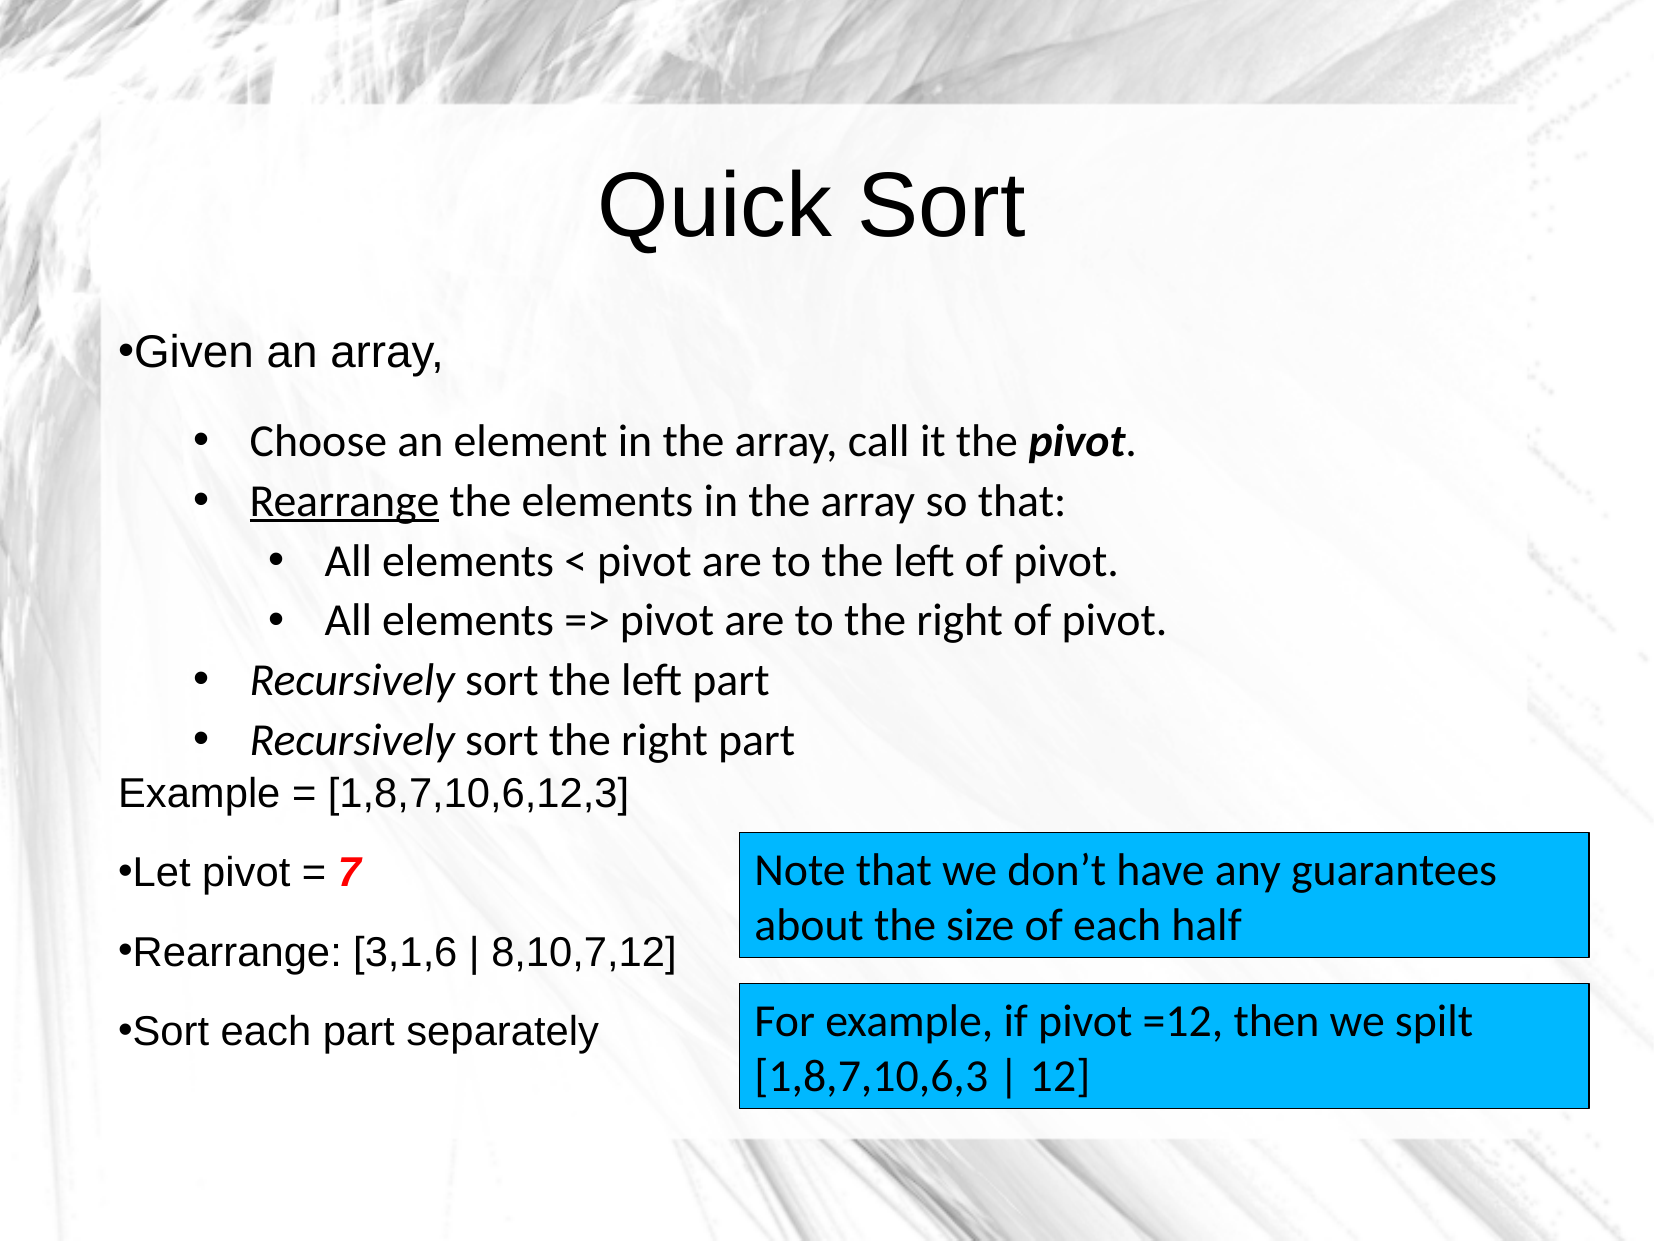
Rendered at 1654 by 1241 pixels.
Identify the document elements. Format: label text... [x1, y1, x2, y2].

text_box Note that we don’t have any guarantees about the size of each half [739, 832, 1590, 958]
text_box For example, if pivot =12, then we spilt [1,8,7,10,6,3 | 12] [739, 983, 1590, 1109]
title Quick Sort [118, 112, 1506, 281]
list Given an array, Choose an element in the array, call it the pivot. Rearrange the elements in the array so that: All elements < pivot are to the left of pivot. All elements => pivot are to the right of pivot. Recursively sort the left part Recursively sort the right part Example = [1,8,7,10,6,12,3] Let pivot = 7 Rearrange: [3,1,6 | 8,10,7,12] Sort each part separately [118, 319, 1571, 1109]
picture [0, 0, 1654, 1241]
